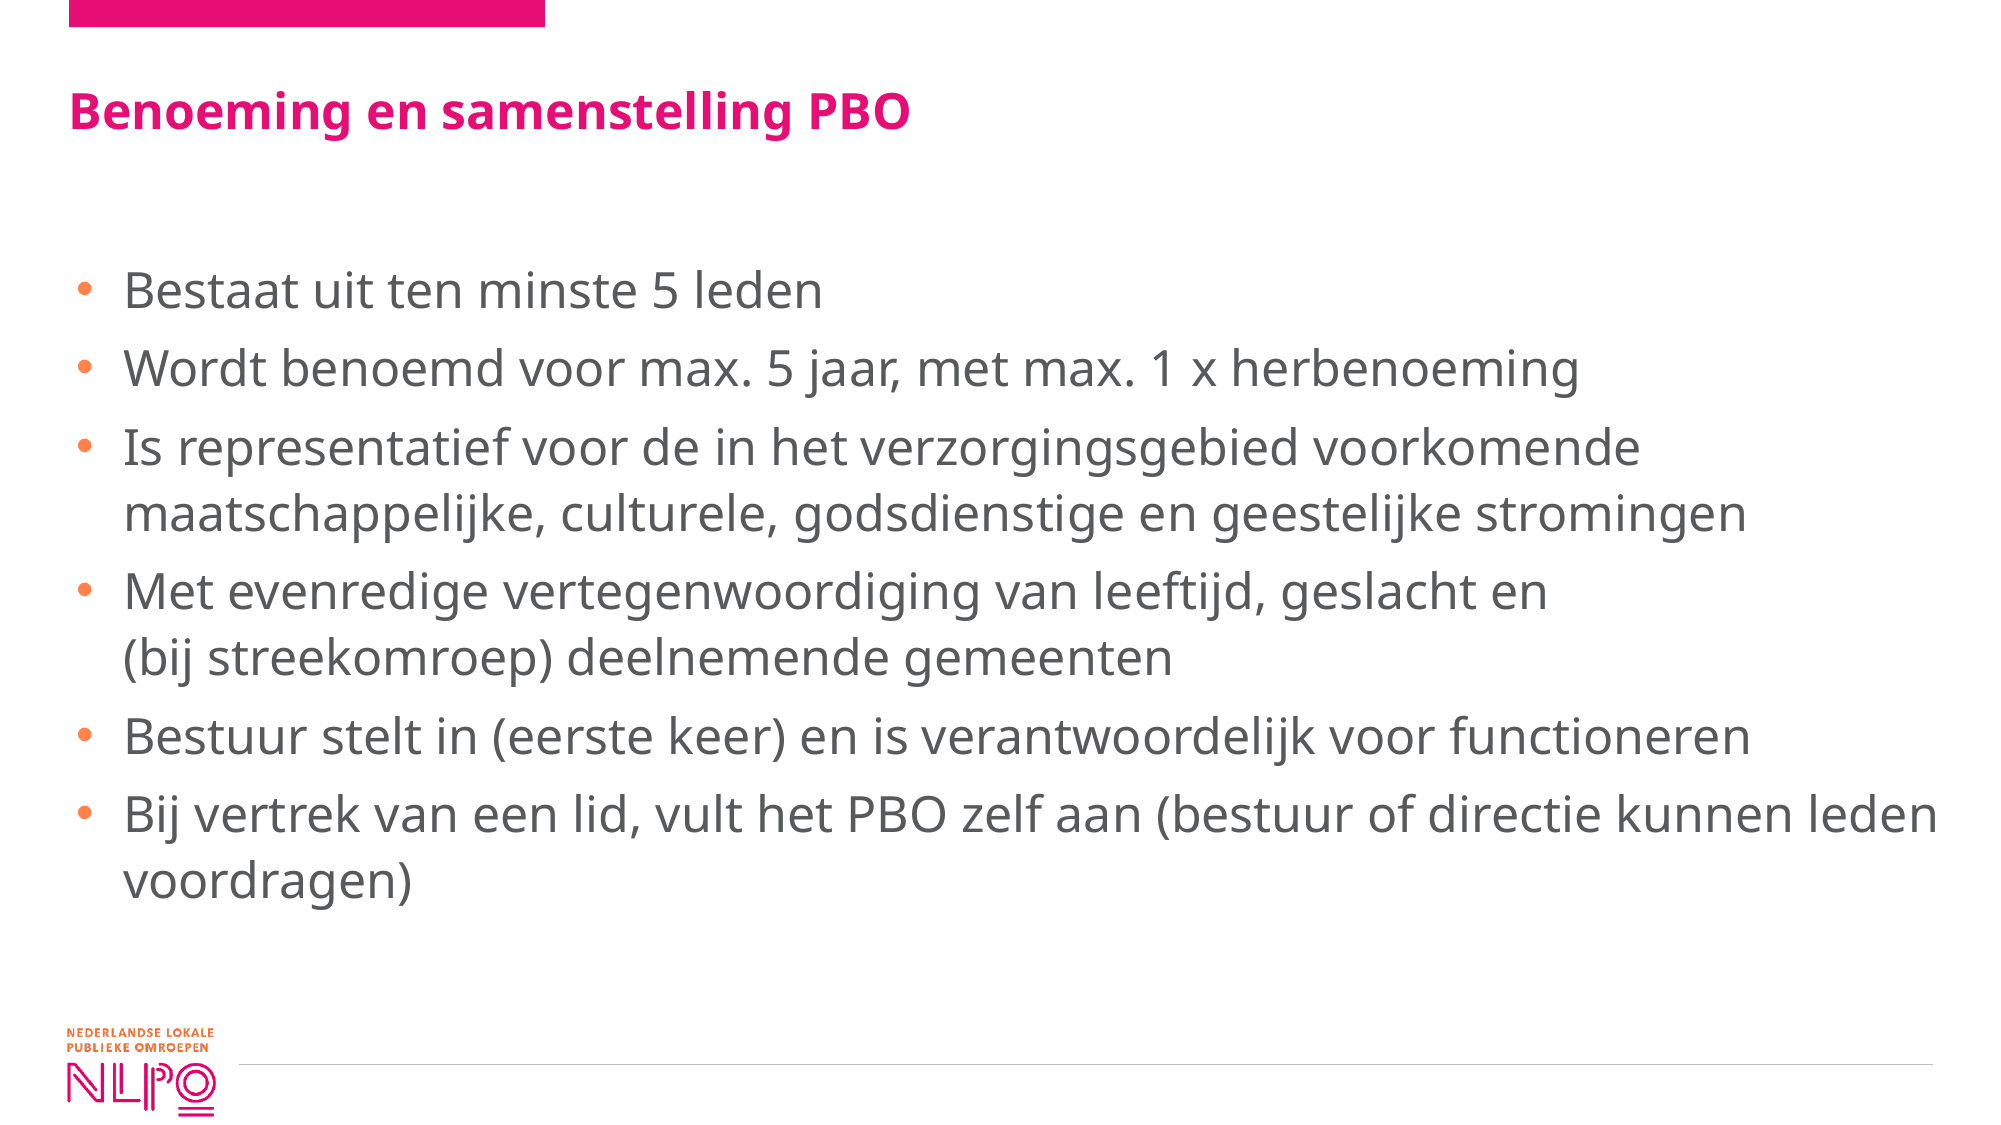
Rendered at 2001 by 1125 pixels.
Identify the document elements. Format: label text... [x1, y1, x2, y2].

text_box Bestaat uit ten minste 5 leden Wordt benoemd voor max. 5 jaar, met max. 1 x herbenoeming Is representatief voor de in het verzorgingsgebied voorkomende maatschappelijke, culturele, godsdienstige en geestelijke stromingen Met evenredige vertegenwoordiging van leeftijd, geslacht en (bij streekomroep) deelnemende gemeenten Bestuur stelt in (eerste keer) en is verantwoordelijk voor functioneren Bij vertrek van een lid, vult het PBO zelf aan (bestuur of directie kunnen leden voordragen) [68, 244, 1959, 916]
picture [67, 1028, 216, 1118]
title Benoeming en samenstelling PBO [68, 59, 1934, 141]
